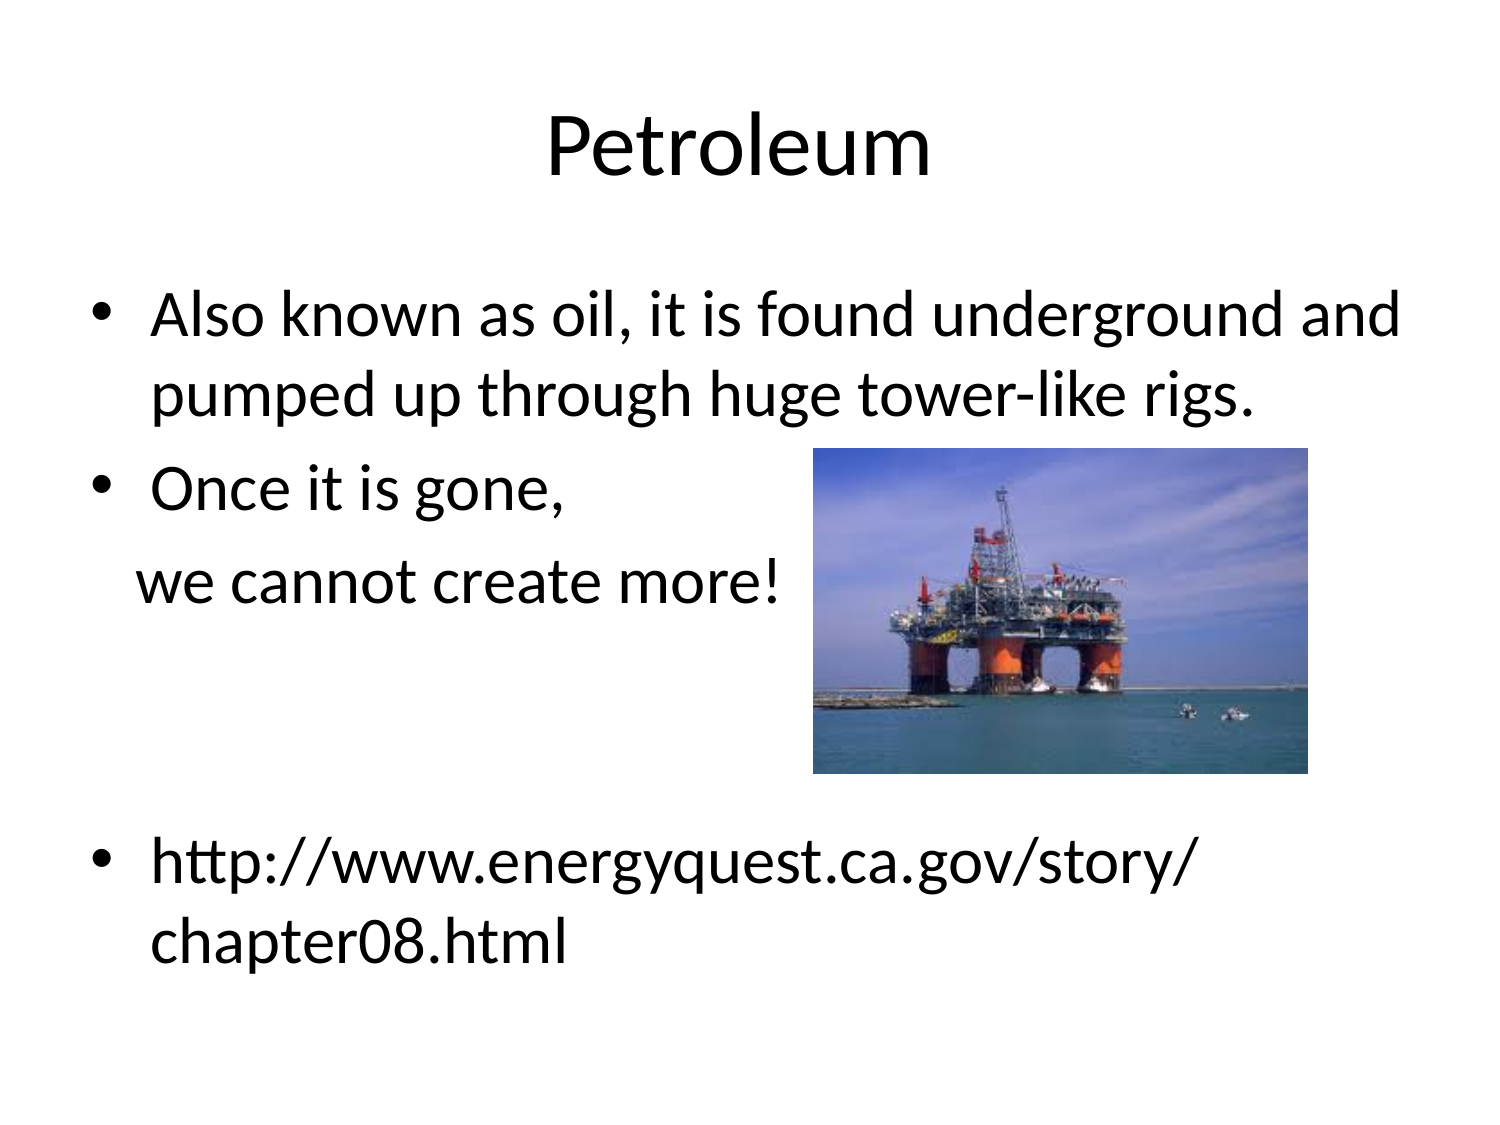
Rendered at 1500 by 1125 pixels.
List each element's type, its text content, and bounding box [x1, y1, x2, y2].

title Petroleum [75, 45, 1425, 233]
picture [813, 447, 1308, 774]
list Also known as oil, it is found underground and pumped up through huge tower-like rigs. Once it is gone, we cannot create more! http://www.energyquest.ca.gov/story/chapter08.html [75, 262, 1425, 1005]
